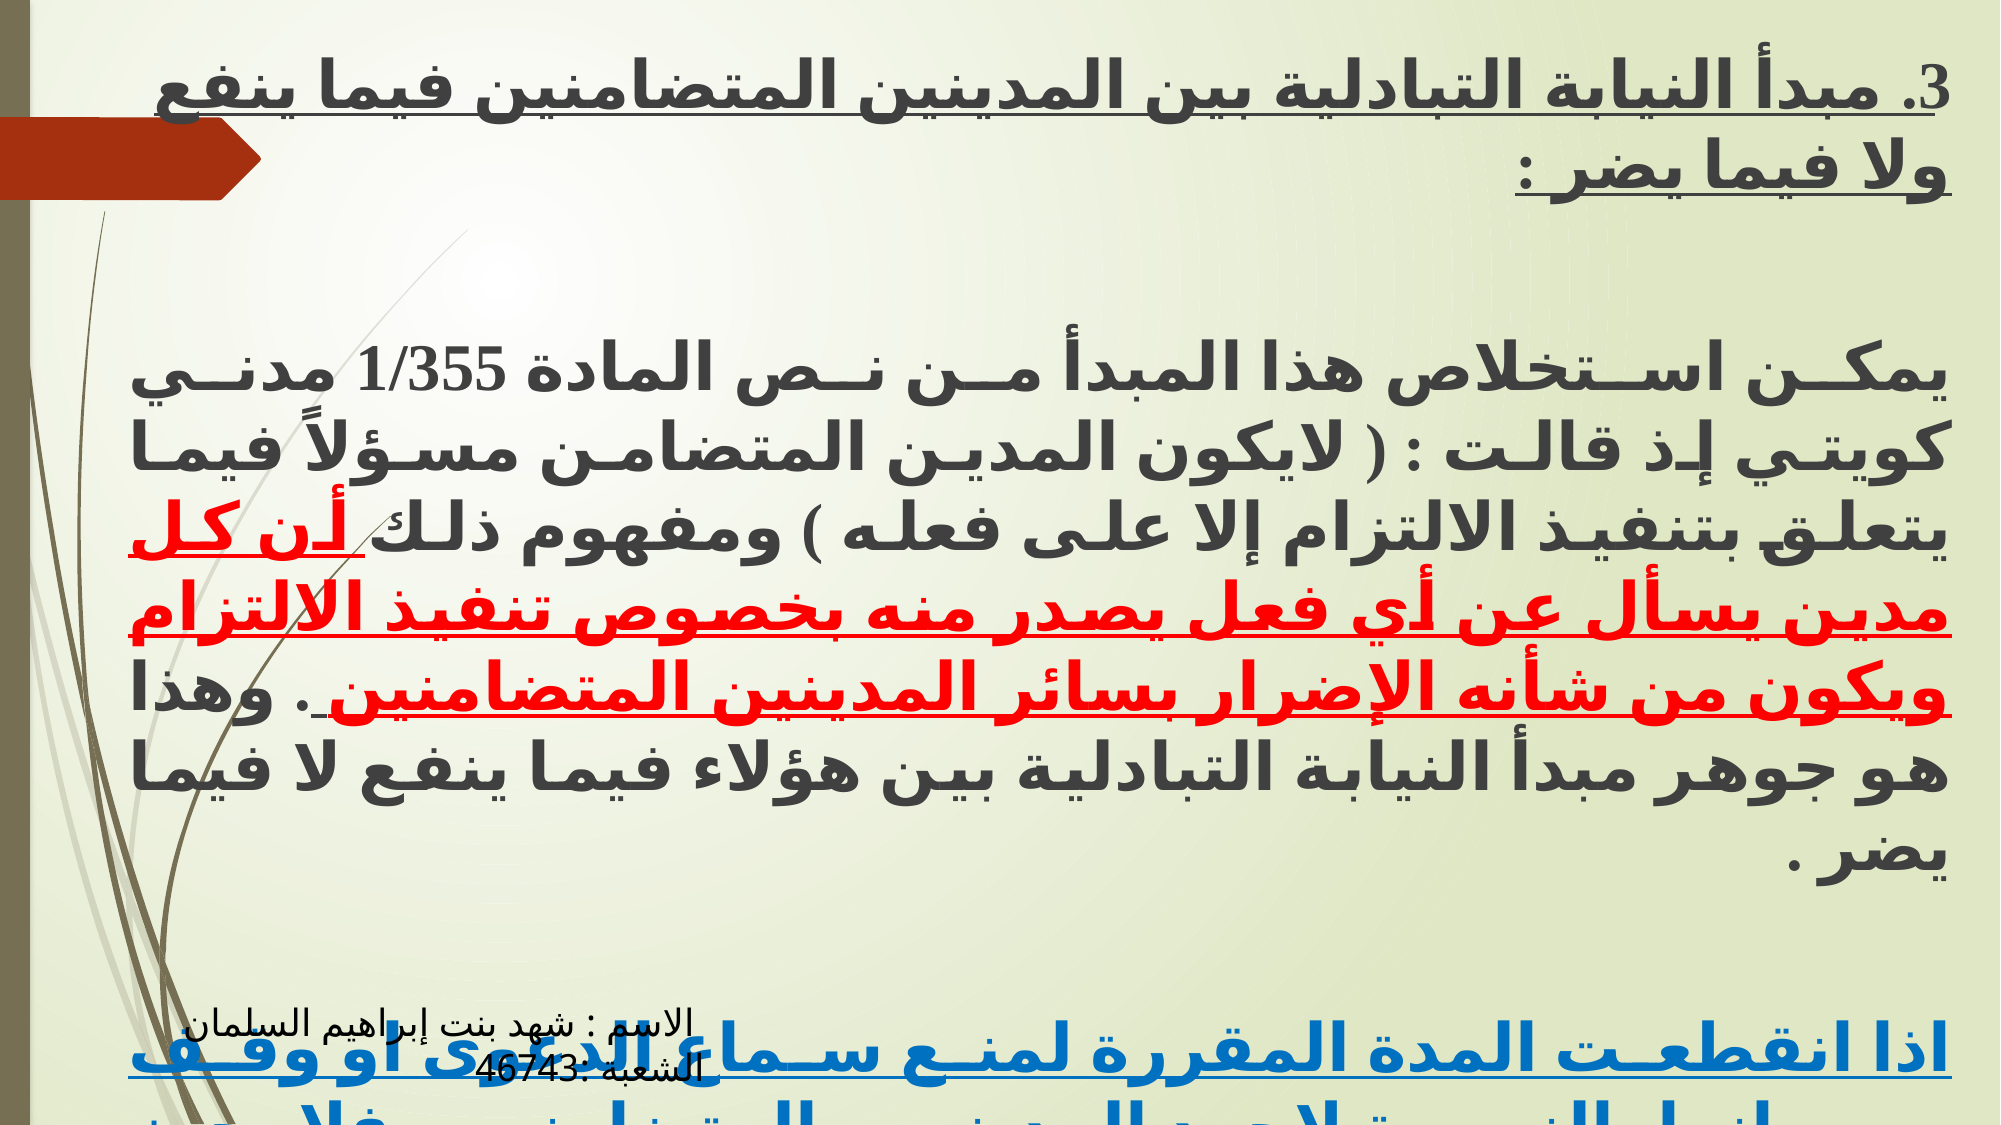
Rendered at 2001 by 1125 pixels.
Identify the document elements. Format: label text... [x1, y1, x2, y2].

list 3. مبدأ النيابة التبادلية بين المدينين المتضامنين فيما ينفع ولا فيما يضر : يمكن استخلاص هذا المبدأ من نص المادة 1/355 مدني كويتي إذ قالت : ( لايكون المدين المتضامن مسؤلاً فيما يتعلق بتنفيذ الالتزام إلا على فعله ) ومفهوم ذلك أن كل مدين يسأل عن أي فعل يصدر منه بخصوص تنفيذ الالتزام ويكون من شأنه الإضرار بسائر المدينين المتضامنين . وهذا هو جوهر مبدأ النيابة التبادلية بين هؤلاء فيما ينفع لا فيما يضر . اذا انقطعت المدة المقررة لمنع سماع الدعوى او وقف سريانها بالنسبة لاحد المدينين المتضامنين فلا يجوز للدائن ان يتمسك بذلك قبل باقي المدينين ، فلا نيابة تبادلية بين هؤلاء المدينين فيما يضرهم . [113, 34, 1967, 1070]
text_box الاسم : شهد بنت إبراهيم السلمان الشعبة :46743 [71, 991, 720, 1096]
